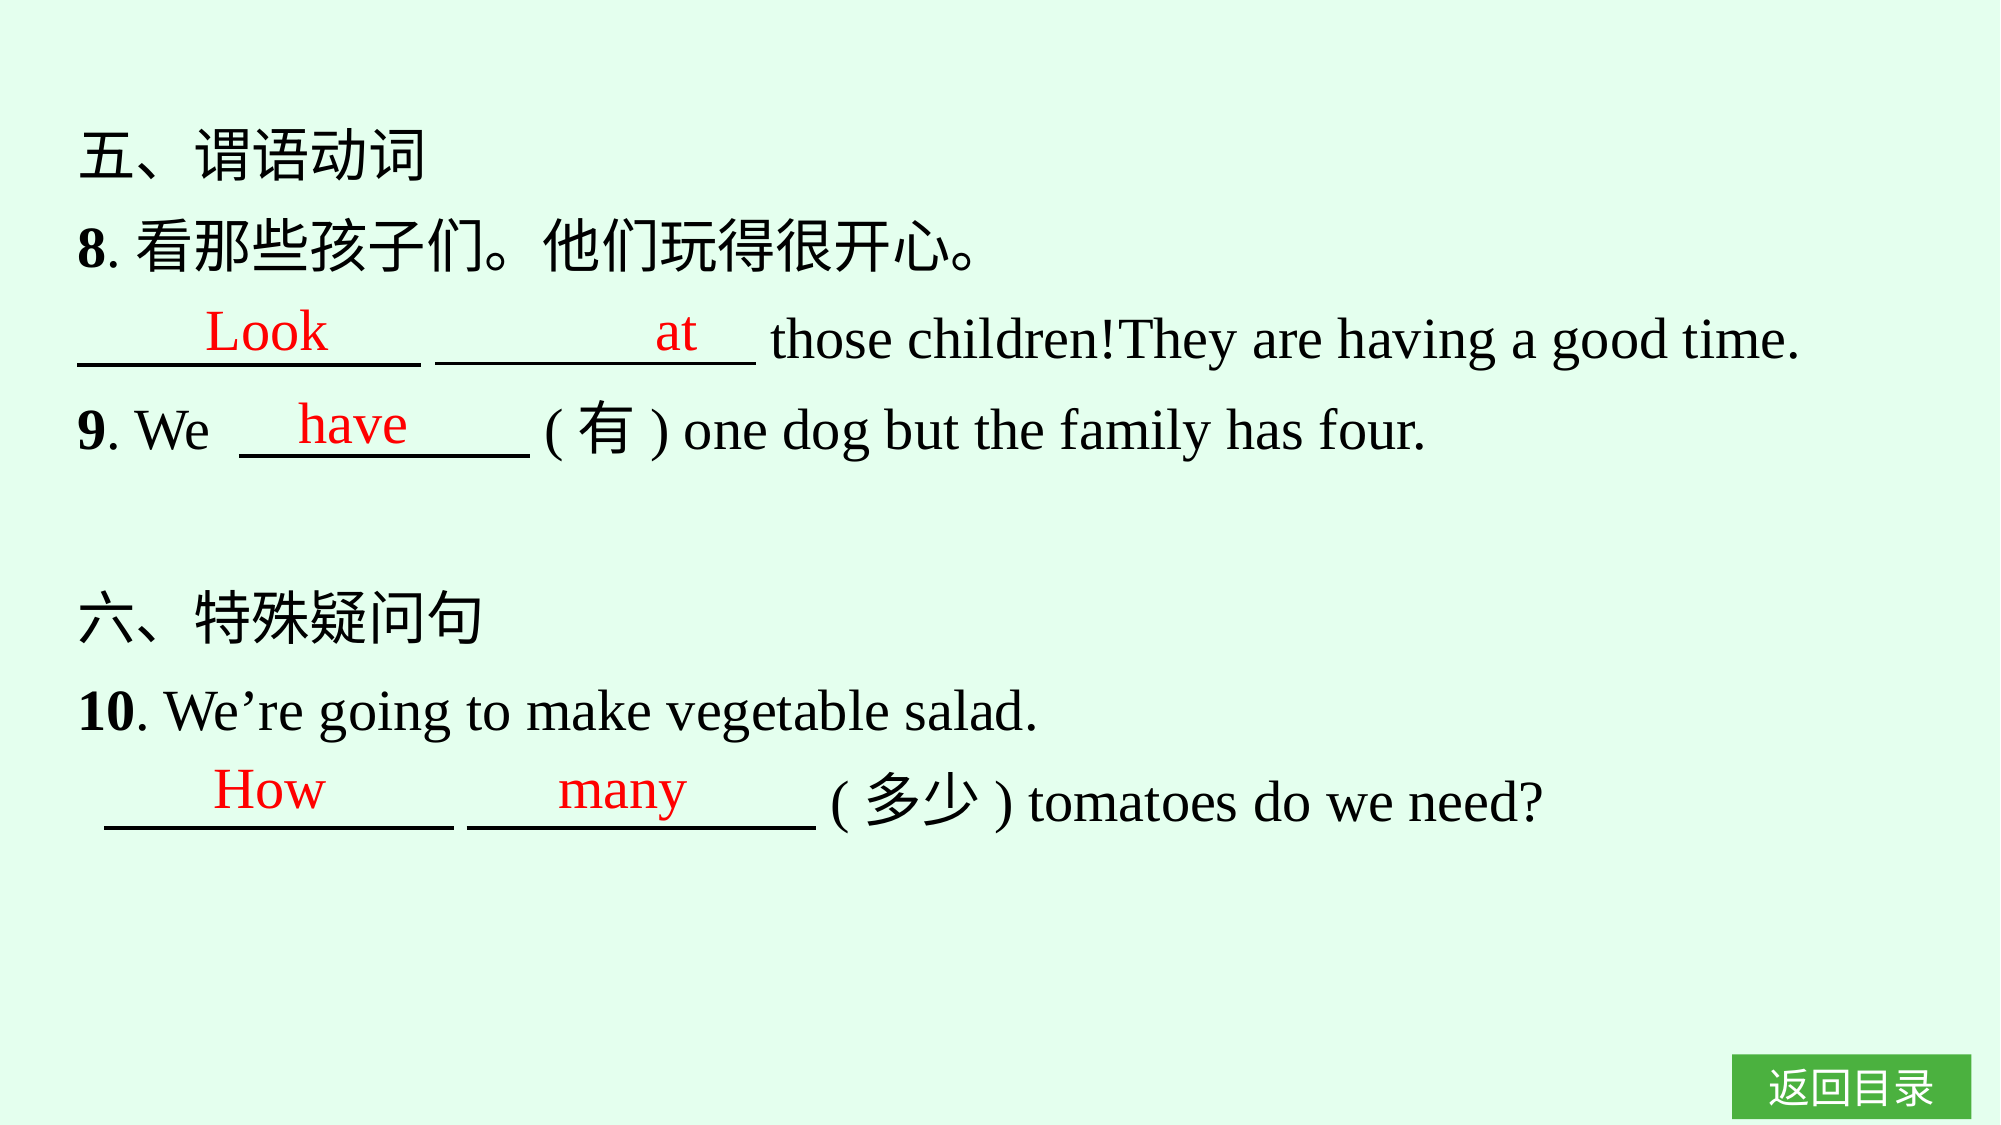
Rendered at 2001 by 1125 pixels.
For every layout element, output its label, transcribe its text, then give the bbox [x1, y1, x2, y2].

text_box Look at [191, 270, 785, 370]
text_box 五、谓语动词 8.看那些孩子们。他们玩得很开心。 those children!They are having a good time. 9. We (有) one dog but the family has four. [62, 90, 1938, 469]
text_box have [283, 363, 424, 463]
text_box 六、特殊疑问句 10. We’re going to make vegetable salad. (多少) tomatoes do we need? [62, 552, 1938, 841]
text_box How many [198, 728, 703, 828]
